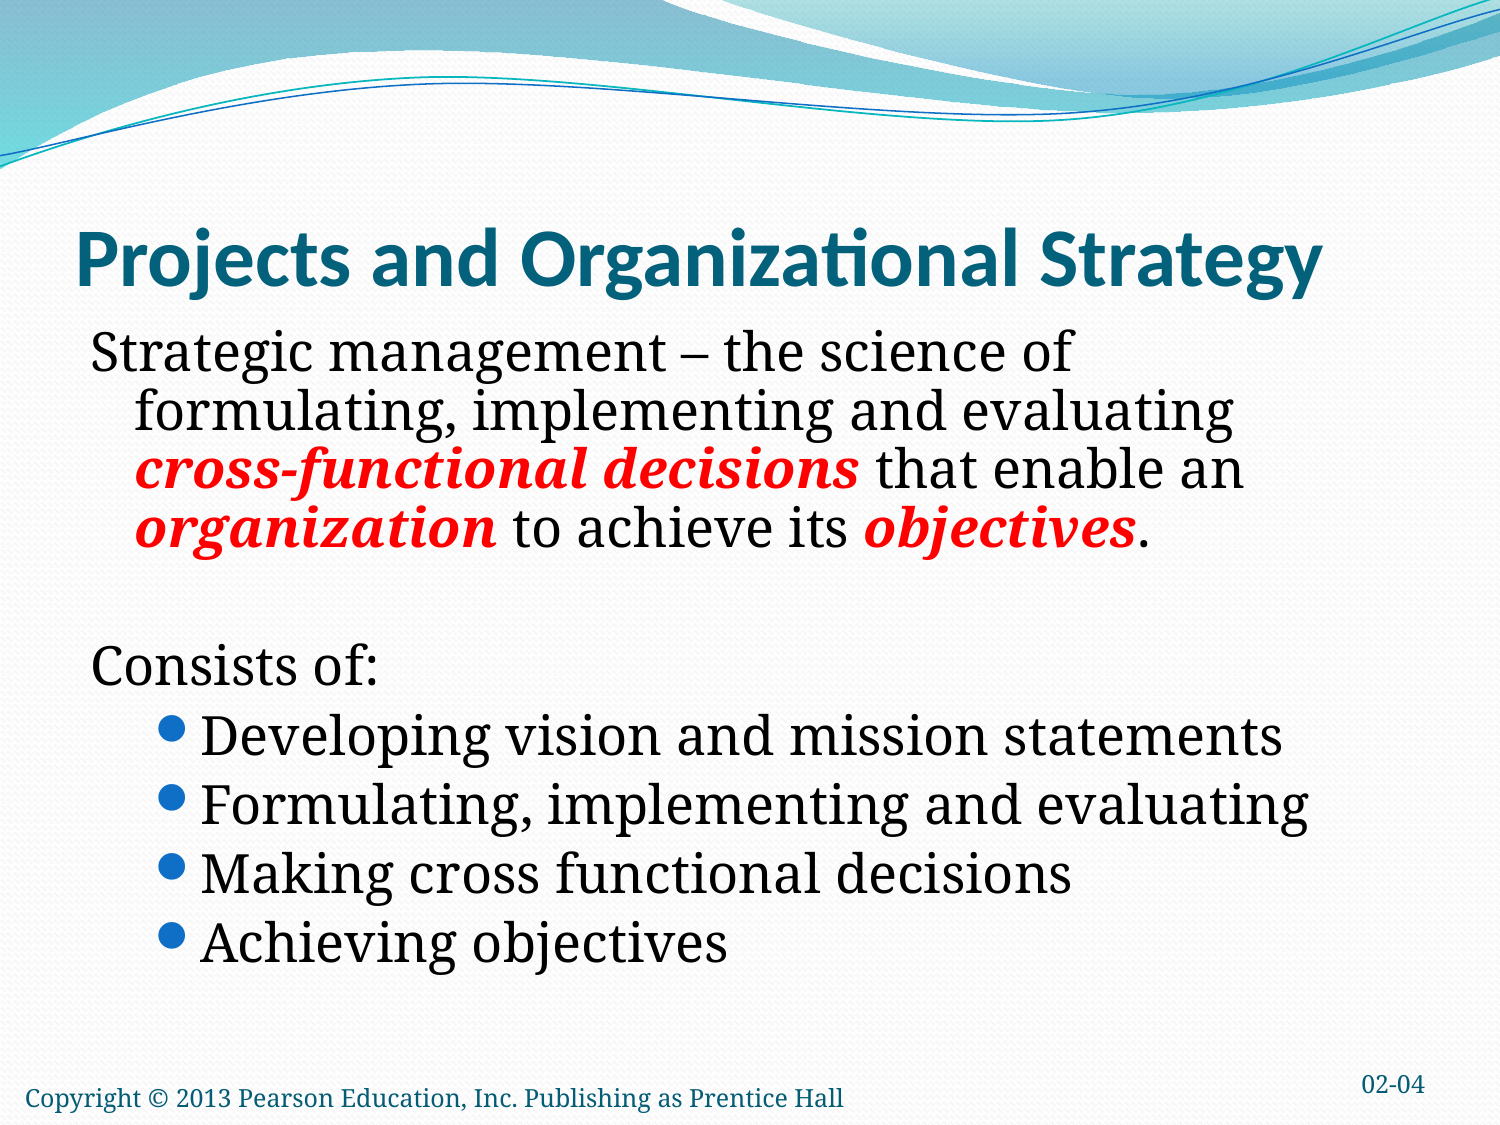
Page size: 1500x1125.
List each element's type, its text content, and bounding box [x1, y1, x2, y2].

title Projects and Organizational Strategy [74, 115, 1426, 304]
list Strategic management – the science of formulating, implementing and evaluating cross-functional decisions that enable an organization to achieve its objectives. Consists of: Developing vision and mission statements Formulating, implementing and evaluating Making cross functional decisions Achieving objectives [74, 317, 1426, 1038]
slide_number 02-04 [1299, 1042, 1425, 1103]
